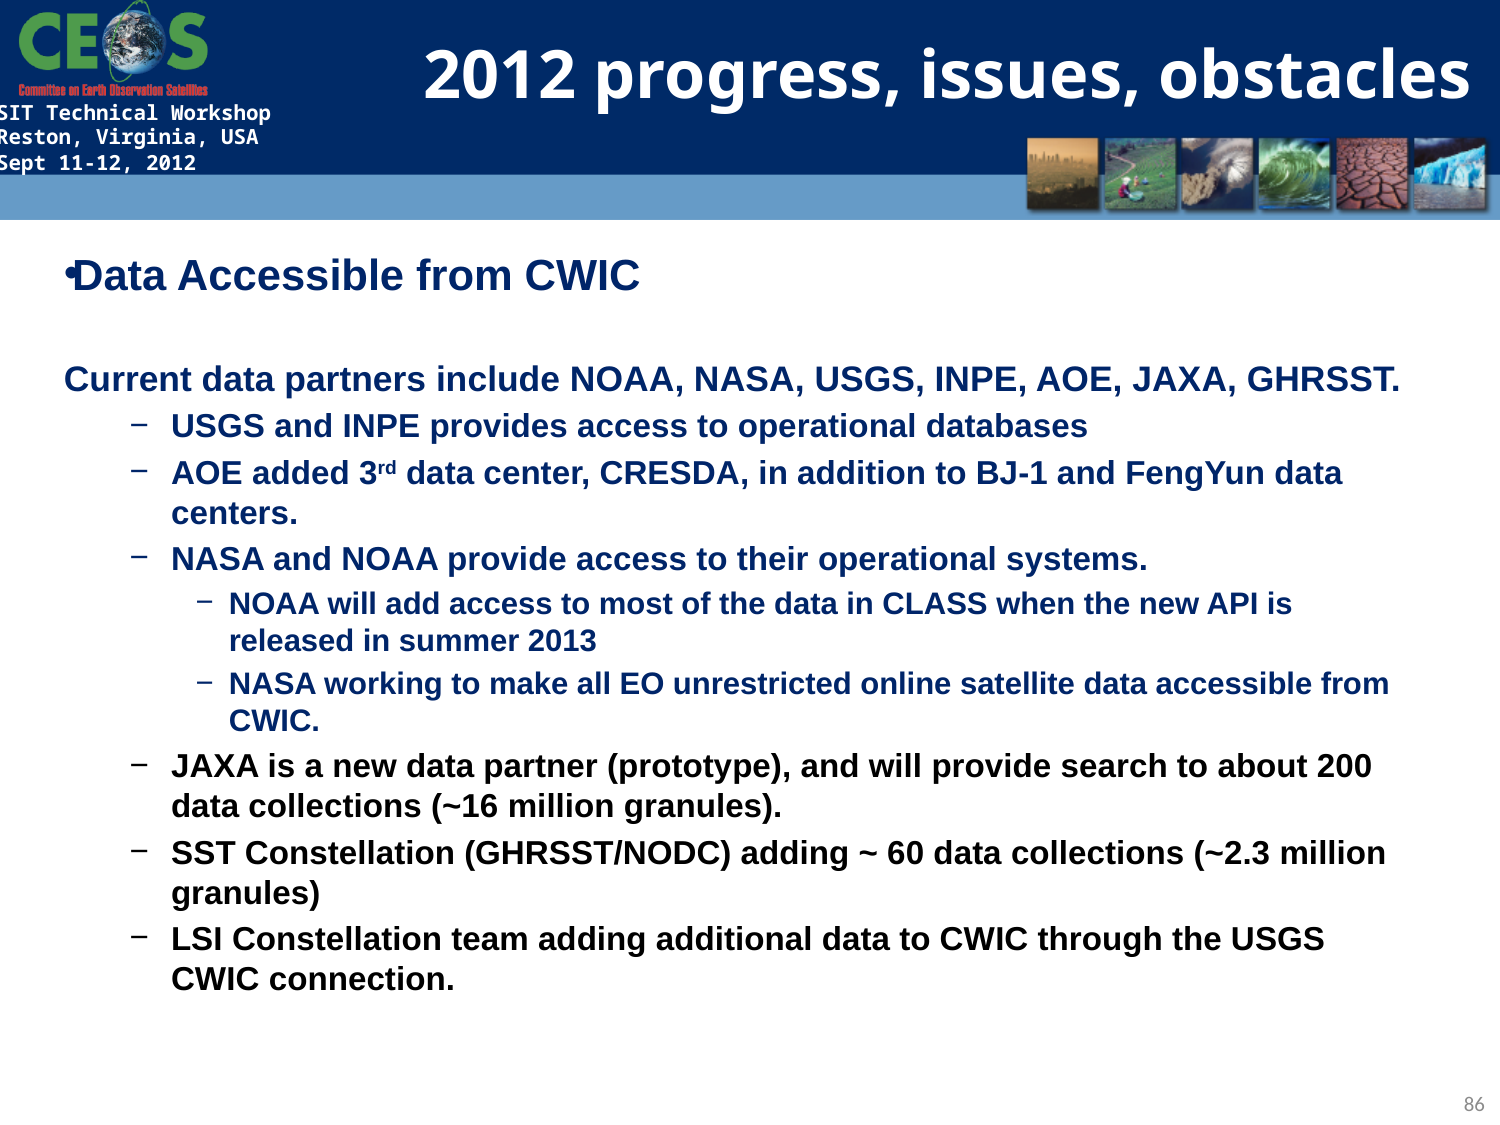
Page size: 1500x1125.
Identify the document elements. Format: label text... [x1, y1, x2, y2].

picture [0, 0, 1500, 220]
slide_number 86 [1187, 1082, 1500, 1125]
list Data Accessible from CWIC Current data partners include NOAA, NASA, USGS, INPE, AOE, JAXA, GHRSST. USGS and INPE provides access to operational databases AOE added 3rd data center, CRESDA, in addition to BJ-1 and FengYun data centers. NASA and NOAA provide access to their operational systems. NOAA will add access to most of the data in CLASS when the new API is released in summer 2013 NASA working to make all EO unrestricted online satellite data accessible from CWIC. JAXA is a new data partner (prototype), and will provide search to about 200 data collections (~16 million granules). SST Constellation (GHRSST/NODC) adding ~ 60 data collections (~2.3 million granules) LSI Constellation team adding additional data to CWIC through the USGS CWIC connection. [48, 238, 1435, 1038]
title 2012 progress, issues, obstacles [273, 30, 1488, 114]
